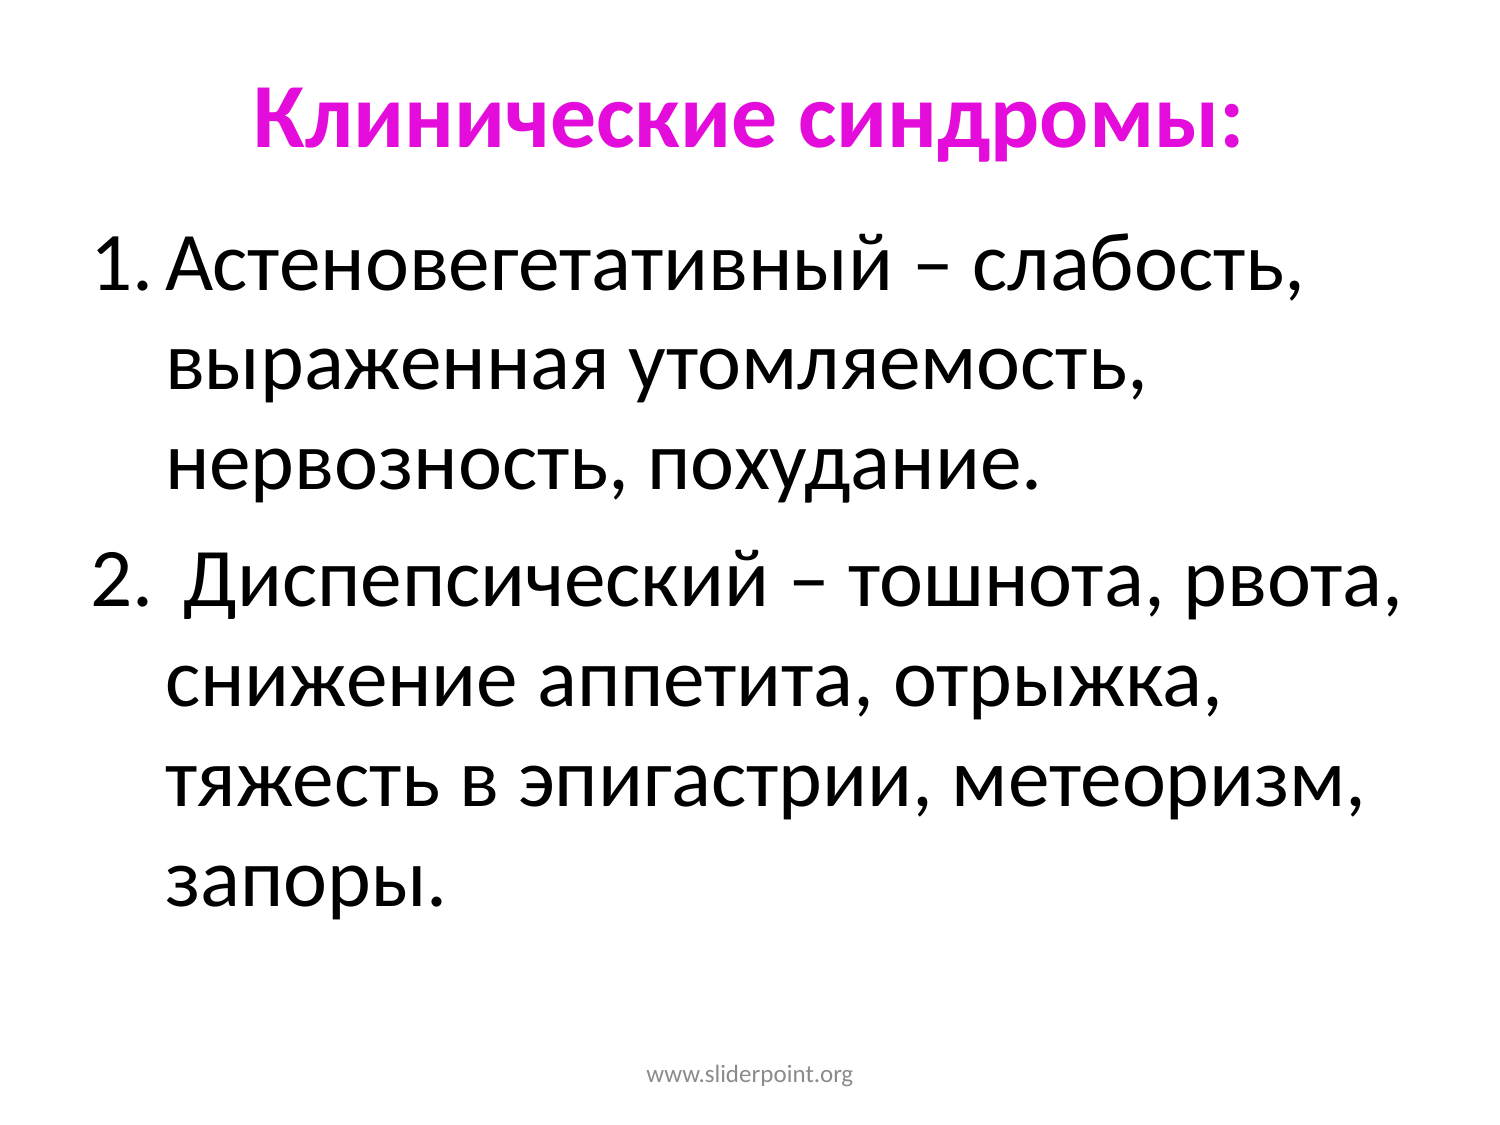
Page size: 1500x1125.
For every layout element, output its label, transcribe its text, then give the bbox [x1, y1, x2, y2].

list Астеновегетативный – слабость, выраженная утомляемость, нервозность, похудание. Диспепсический – тошнота, рвота, снижение аппетита, отрыжка, тяжесть в эпигастрии, метеоризм, запоры. [74, 198, 1426, 1006]
footer www.sliderpoint.org [512, 1042, 988, 1103]
title Клинические синдромы: [74, 44, 1426, 177]
